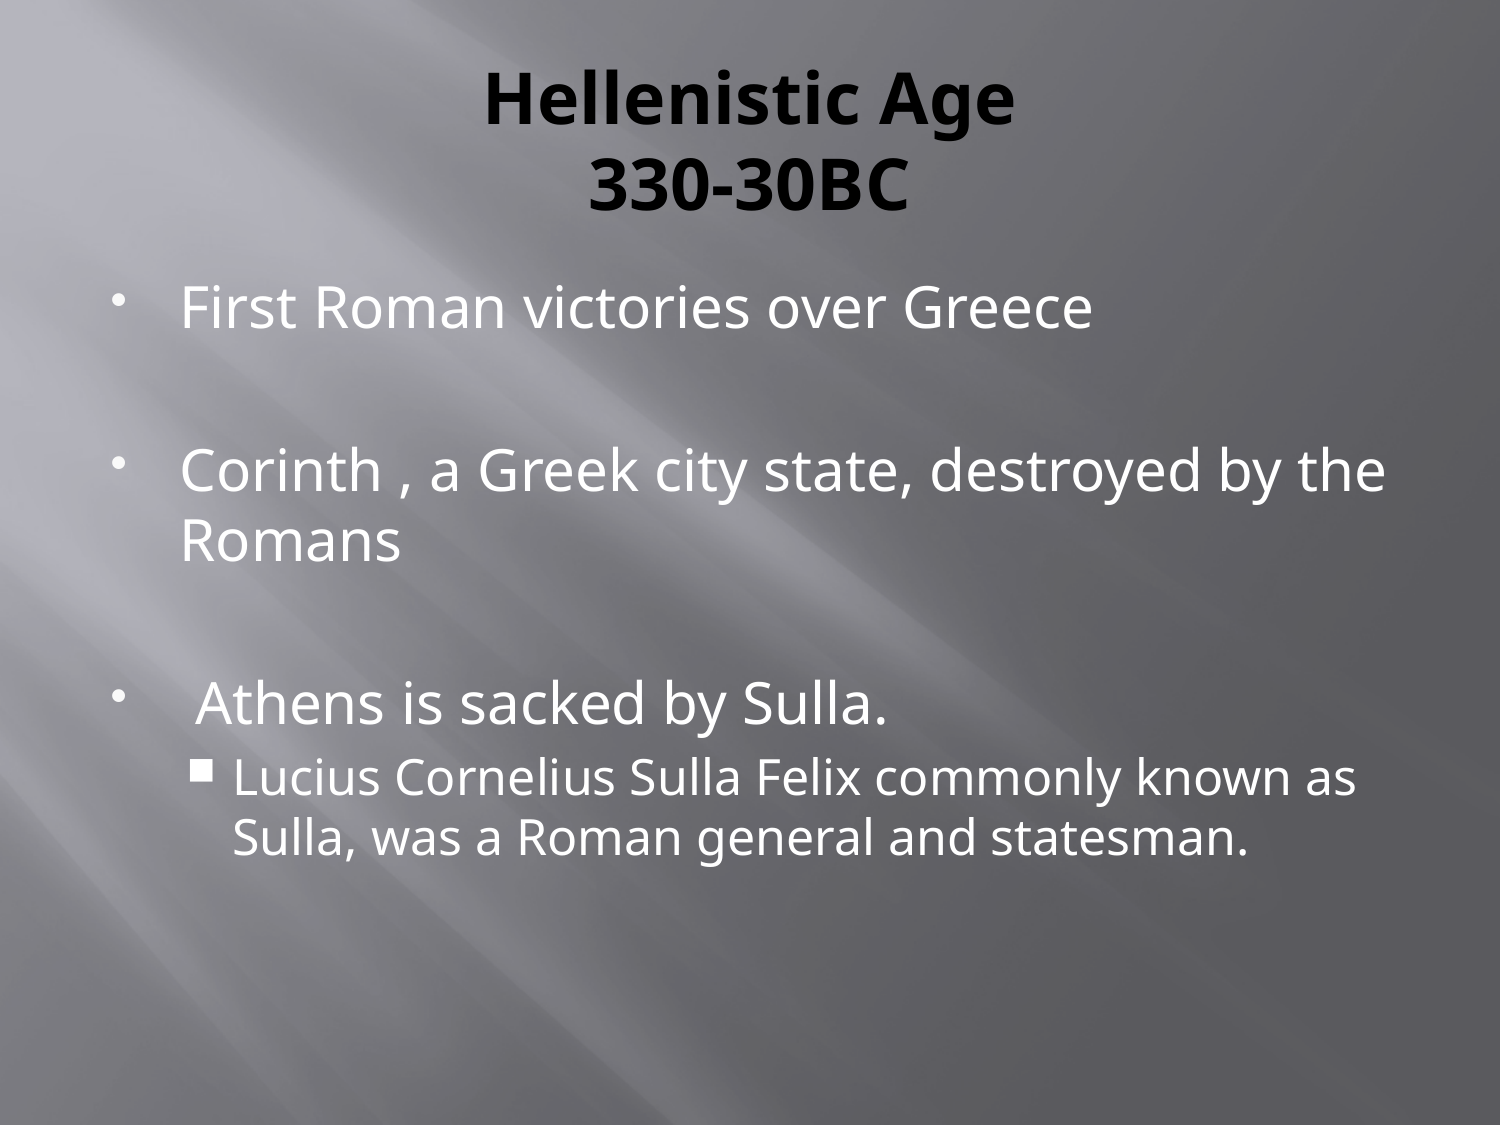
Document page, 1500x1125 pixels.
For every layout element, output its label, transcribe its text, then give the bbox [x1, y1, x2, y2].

title Hellenistic Age 330-30BC [75, 45, 1425, 233]
list First Roman victories over Greece Corinth , a Greek city state, destroyed by the Romans Athens is sacked by Sulla. Lucius Cornelius Sulla Felix commonly known as Sulla, was a Roman general and statesman. [75, 262, 1425, 1035]
